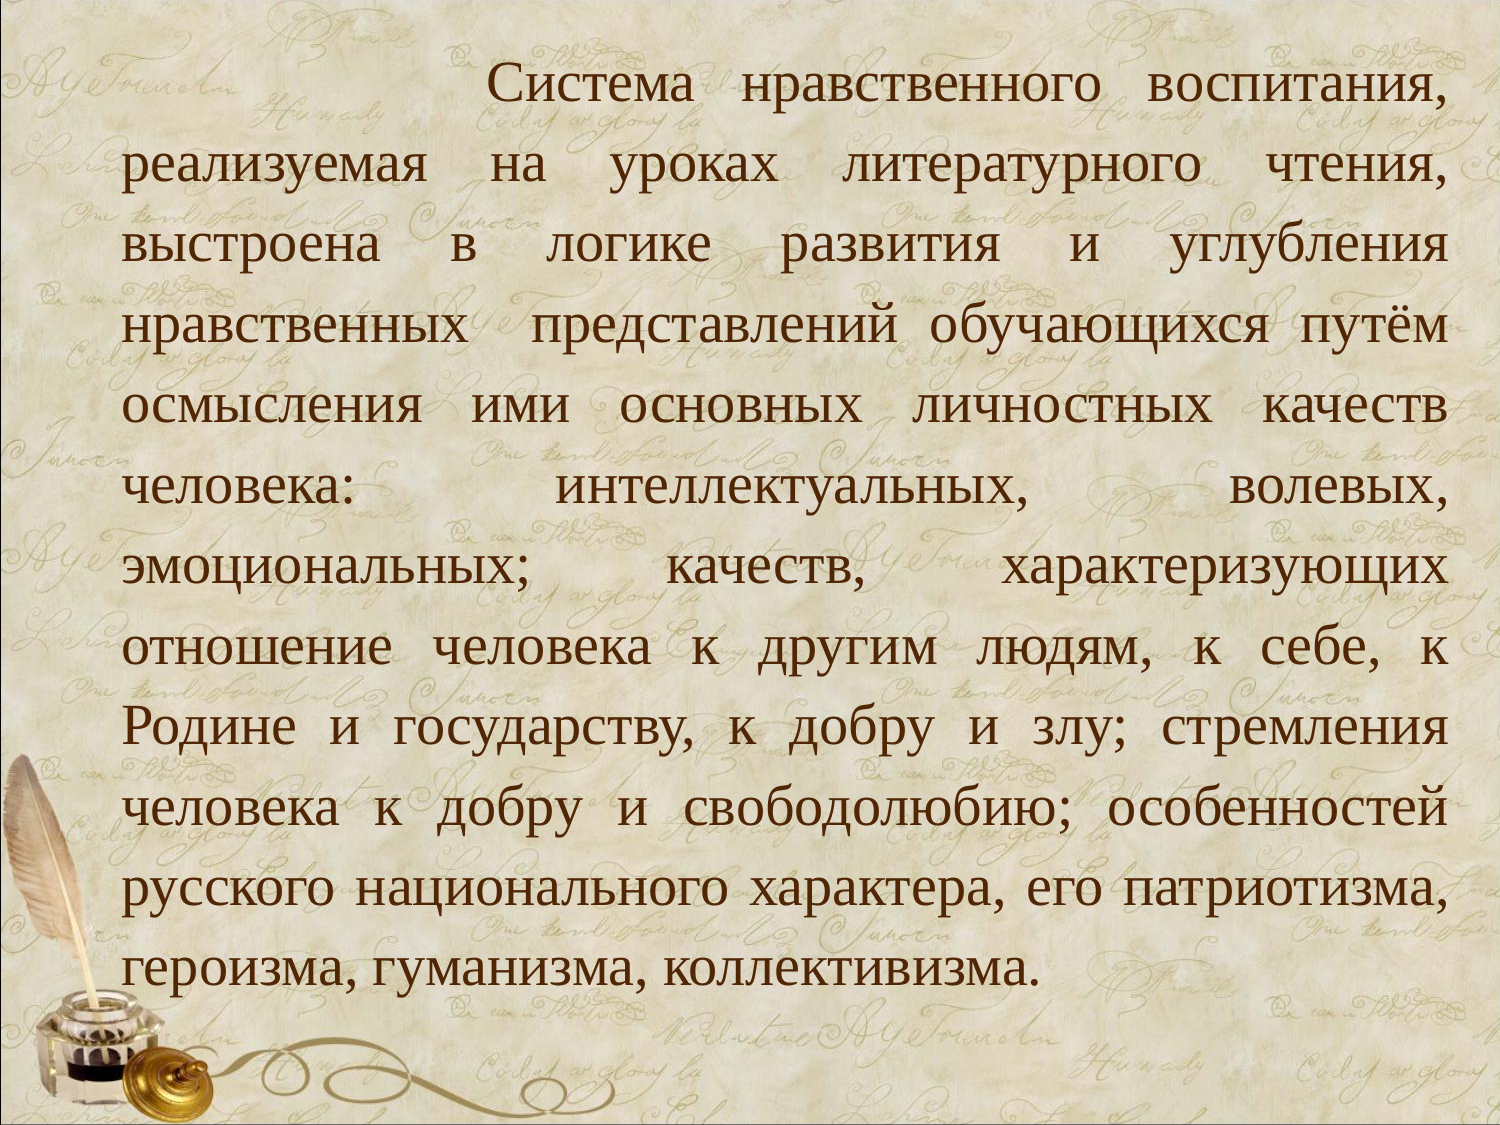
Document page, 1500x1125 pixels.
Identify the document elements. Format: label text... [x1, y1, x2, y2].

picture [0, 0, 1500, 1125]
text_box Система нравственного воспитания, реализуемая на уроках литературного чтения, выстроена в логике развития и углубления нравственных представлений обучающихся путём осмысления ими основных личностных качеств человека: интеллектуальных, волевых, эмоциональных; качеств, характеризующих отношение человека к другим людям, к себе, к Родине и государству, к добру и злу; стремления человека к добру и свободолюбию; особенностей русского национального характера, его патриотизма, героизма, гуманизма, коллективизма. [106, 24, 1465, 1005]
